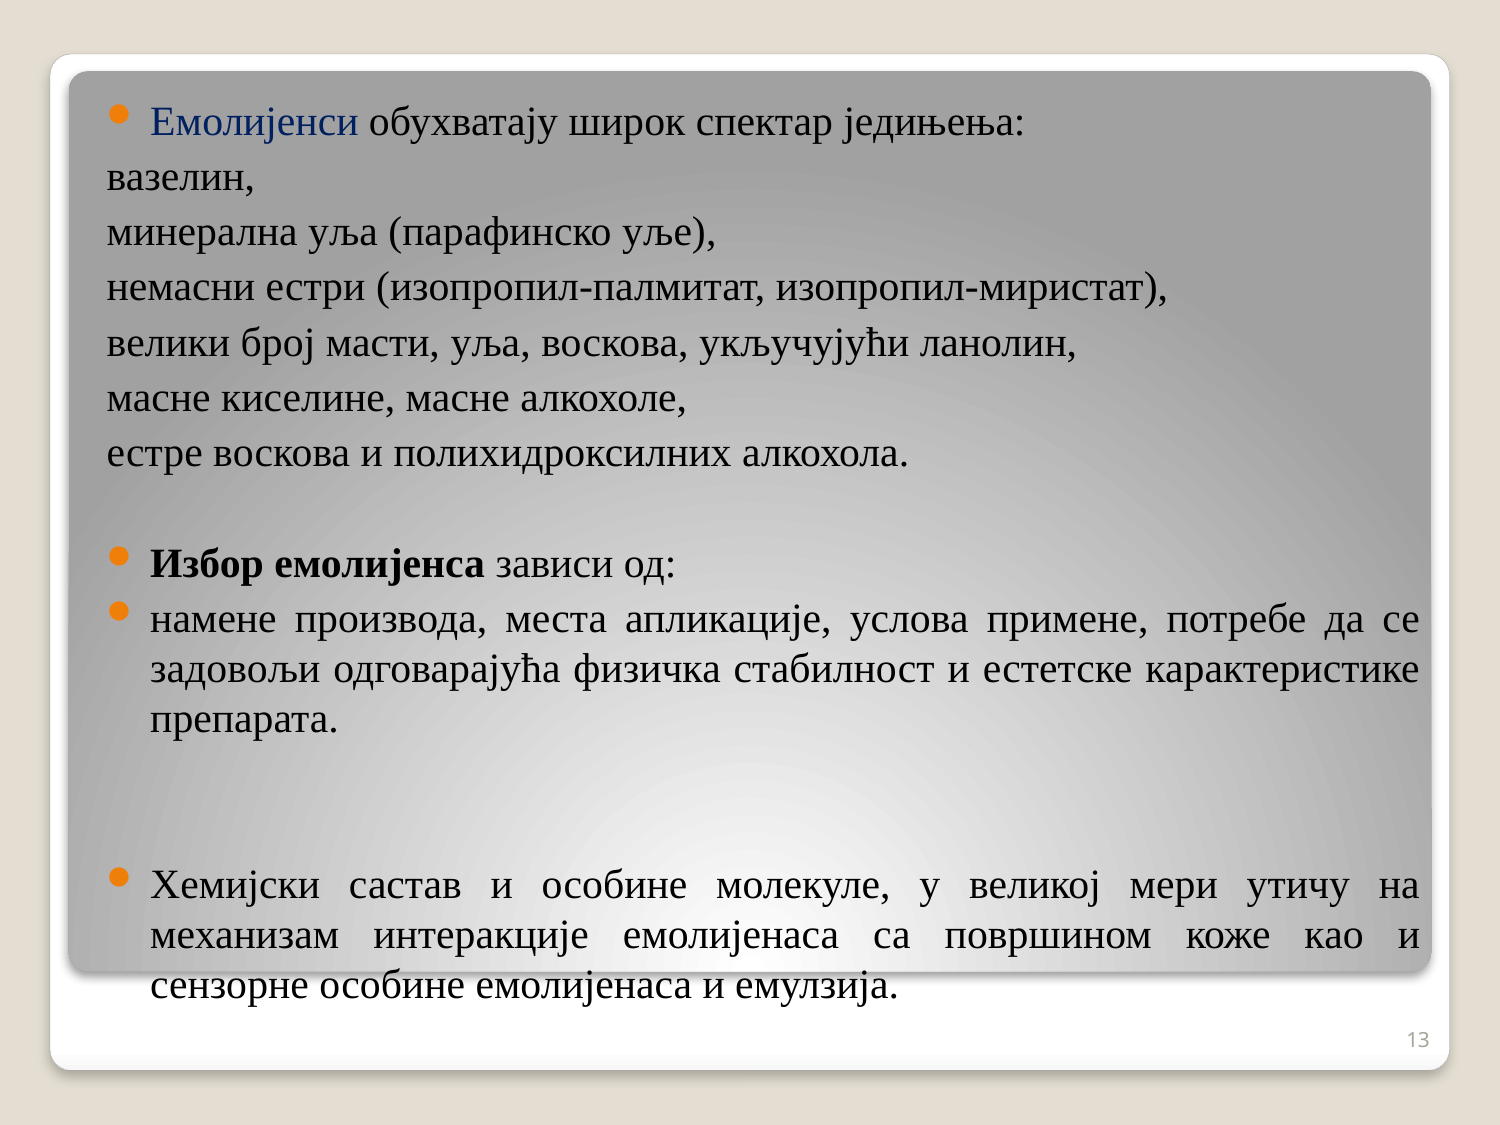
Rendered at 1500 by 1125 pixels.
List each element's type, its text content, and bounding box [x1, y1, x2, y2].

slide_number 13 [1369, 1002, 1445, 1063]
list Емолијенси обухватају широк спектар једињења: вазелин, минерална уља (парафинско уље), немасни естри (изопропил-палмитат, изопропил-миристат), велики број масти, уља, воскова, укључујући ланолин, масне киселине, масне алкохоле, естре воскова и полихидроксилних алкохола. Избор емолијенса зависи од: намене производа, места апликације, услова примене, потребе да се задовољи одговарајућа физичка стабилност и естетске карактеристике препарата. Хемијски састав и особине молекуле, у великој мери утичу на механизам интеракције емолијенаса са површином коже као и сензорне особине емолијенаса и емулзија. [76, 78, 1436, 1035]
